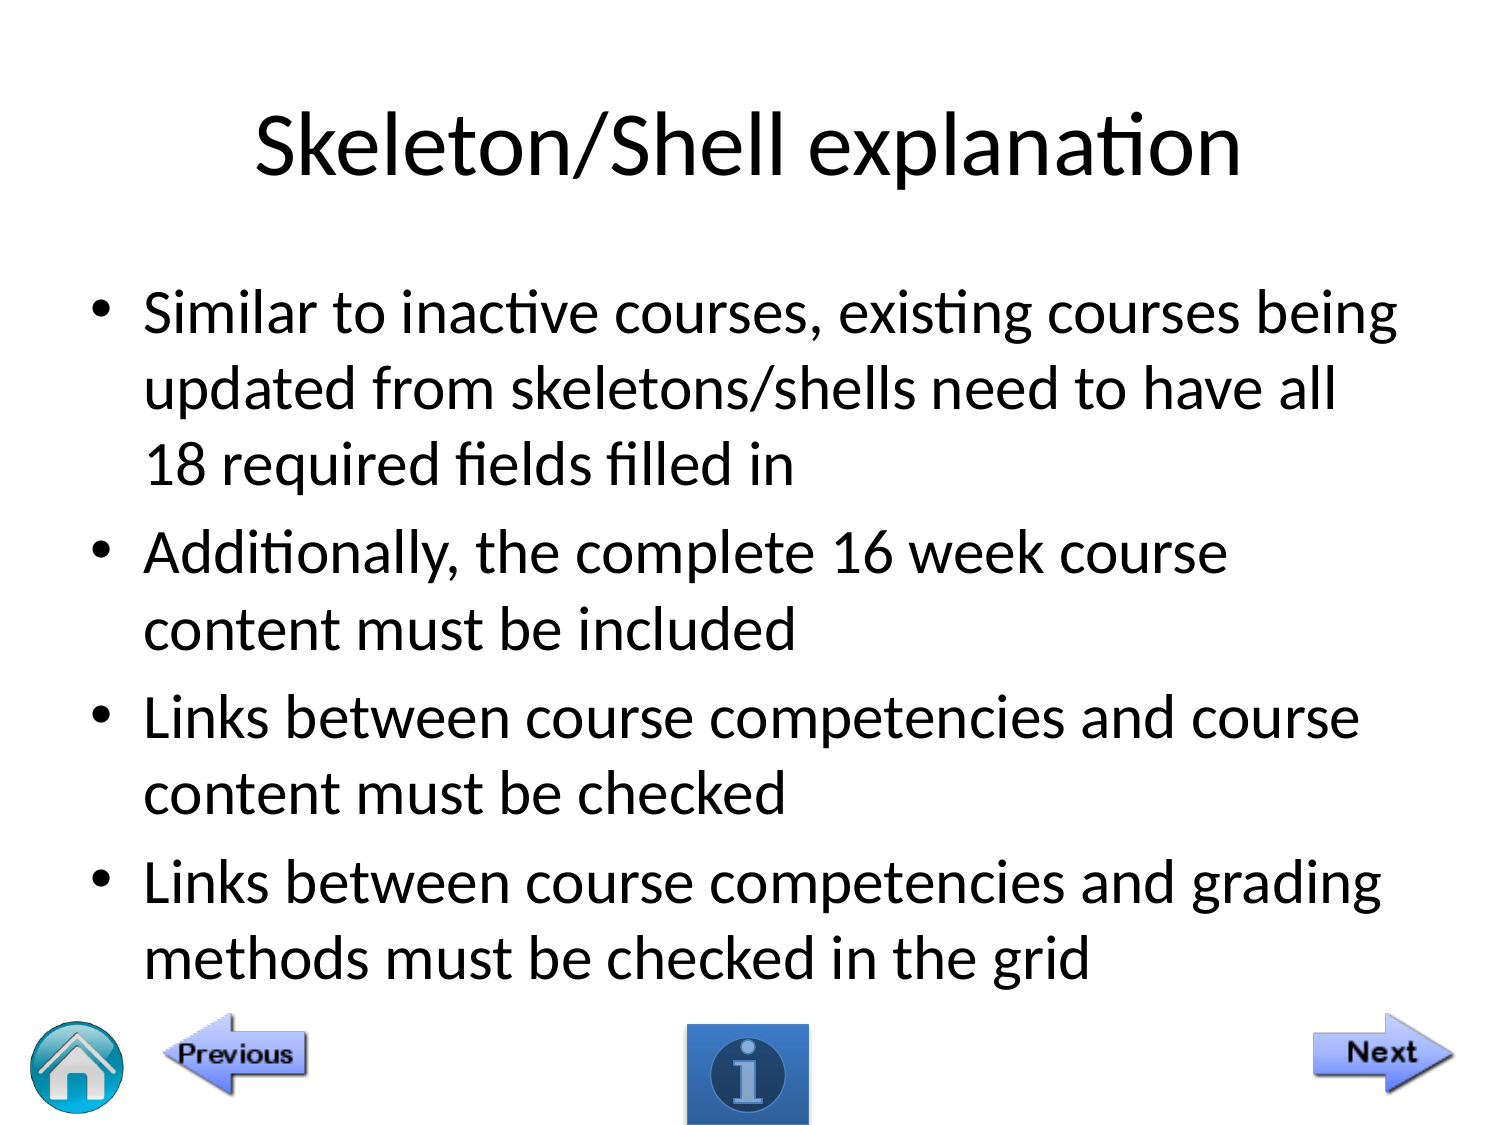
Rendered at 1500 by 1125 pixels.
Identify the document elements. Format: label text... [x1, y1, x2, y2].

picture [162, 1012, 313, 1102]
title Skeleton/Shell explanation [75, 45, 1425, 233]
picture [1312, 1012, 1460, 1100]
picture [24, 1014, 129, 1118]
list Similar to inactive courses, existing courses being updated from skeletons/shells need to have all 18 required fields filled in Additionally, the complete 16 week course content must be included Links between course competencies and course content must be checked Links between course competencies and grading methods must be checked in the grid [75, 262, 1425, 1005]
text_box [687, 1024, 809, 1125]
